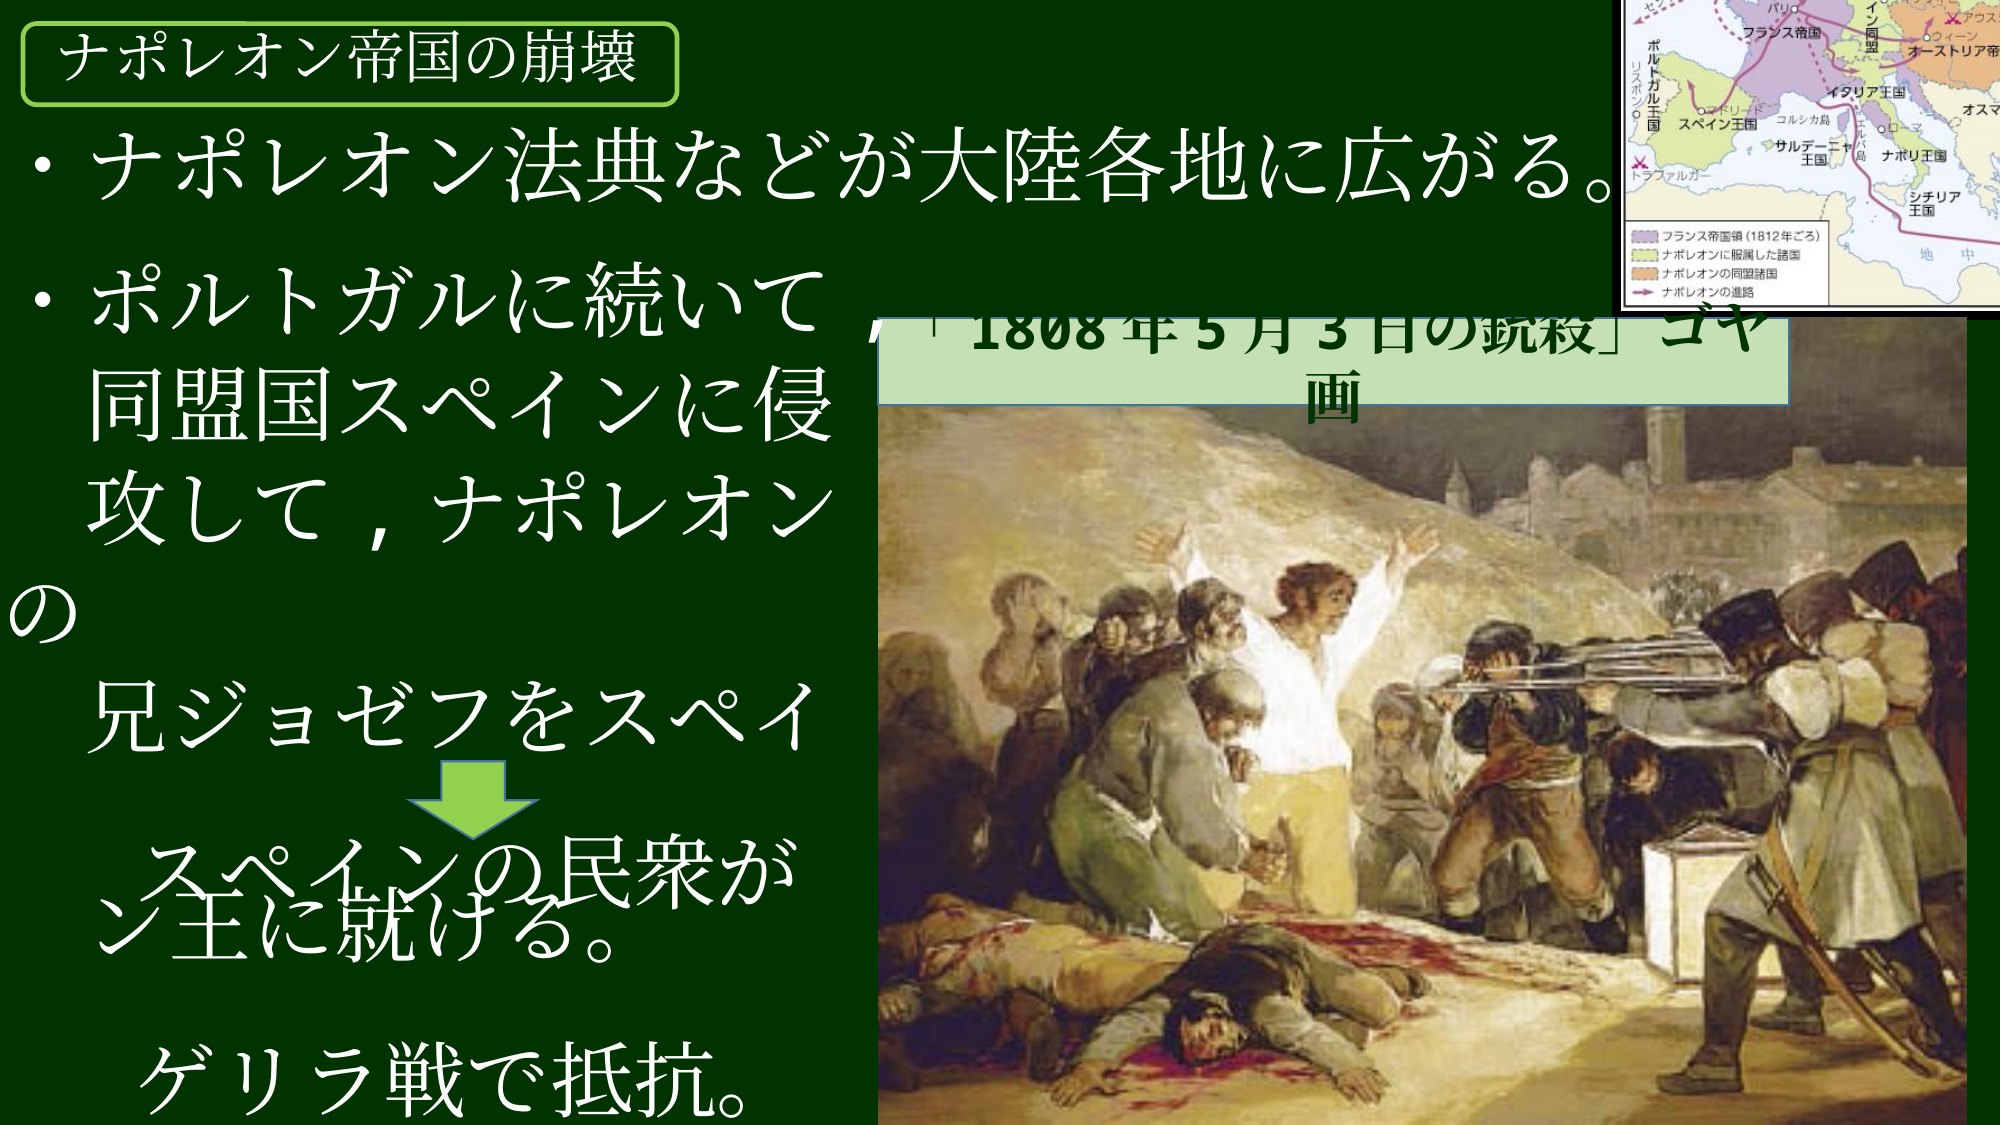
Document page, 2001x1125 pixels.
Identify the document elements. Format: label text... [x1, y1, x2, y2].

text_box ・ポルトガルに続いて, 同盟国スペインに侵 攻して,ナポレオンの 兄ジョゼフをスペイ ン王に就ける。 [0, 236, 920, 669]
picture [878, 317, 1967, 1125]
text_box [405, 760, 541, 808]
text_box スペインの民衆が ゲリラ戦で抵抗。 (1808～14) [118, 808, 878, 1125]
text_box ナポレオン帝国の崩壊 [39, 12, 657, 99]
picture [1620, 0, 2000, 311]
text_box ・ナポレオン法典などが大陸各地に広がる。 [0, 101, 1612, 216]
text_box [21, 22, 679, 106]
